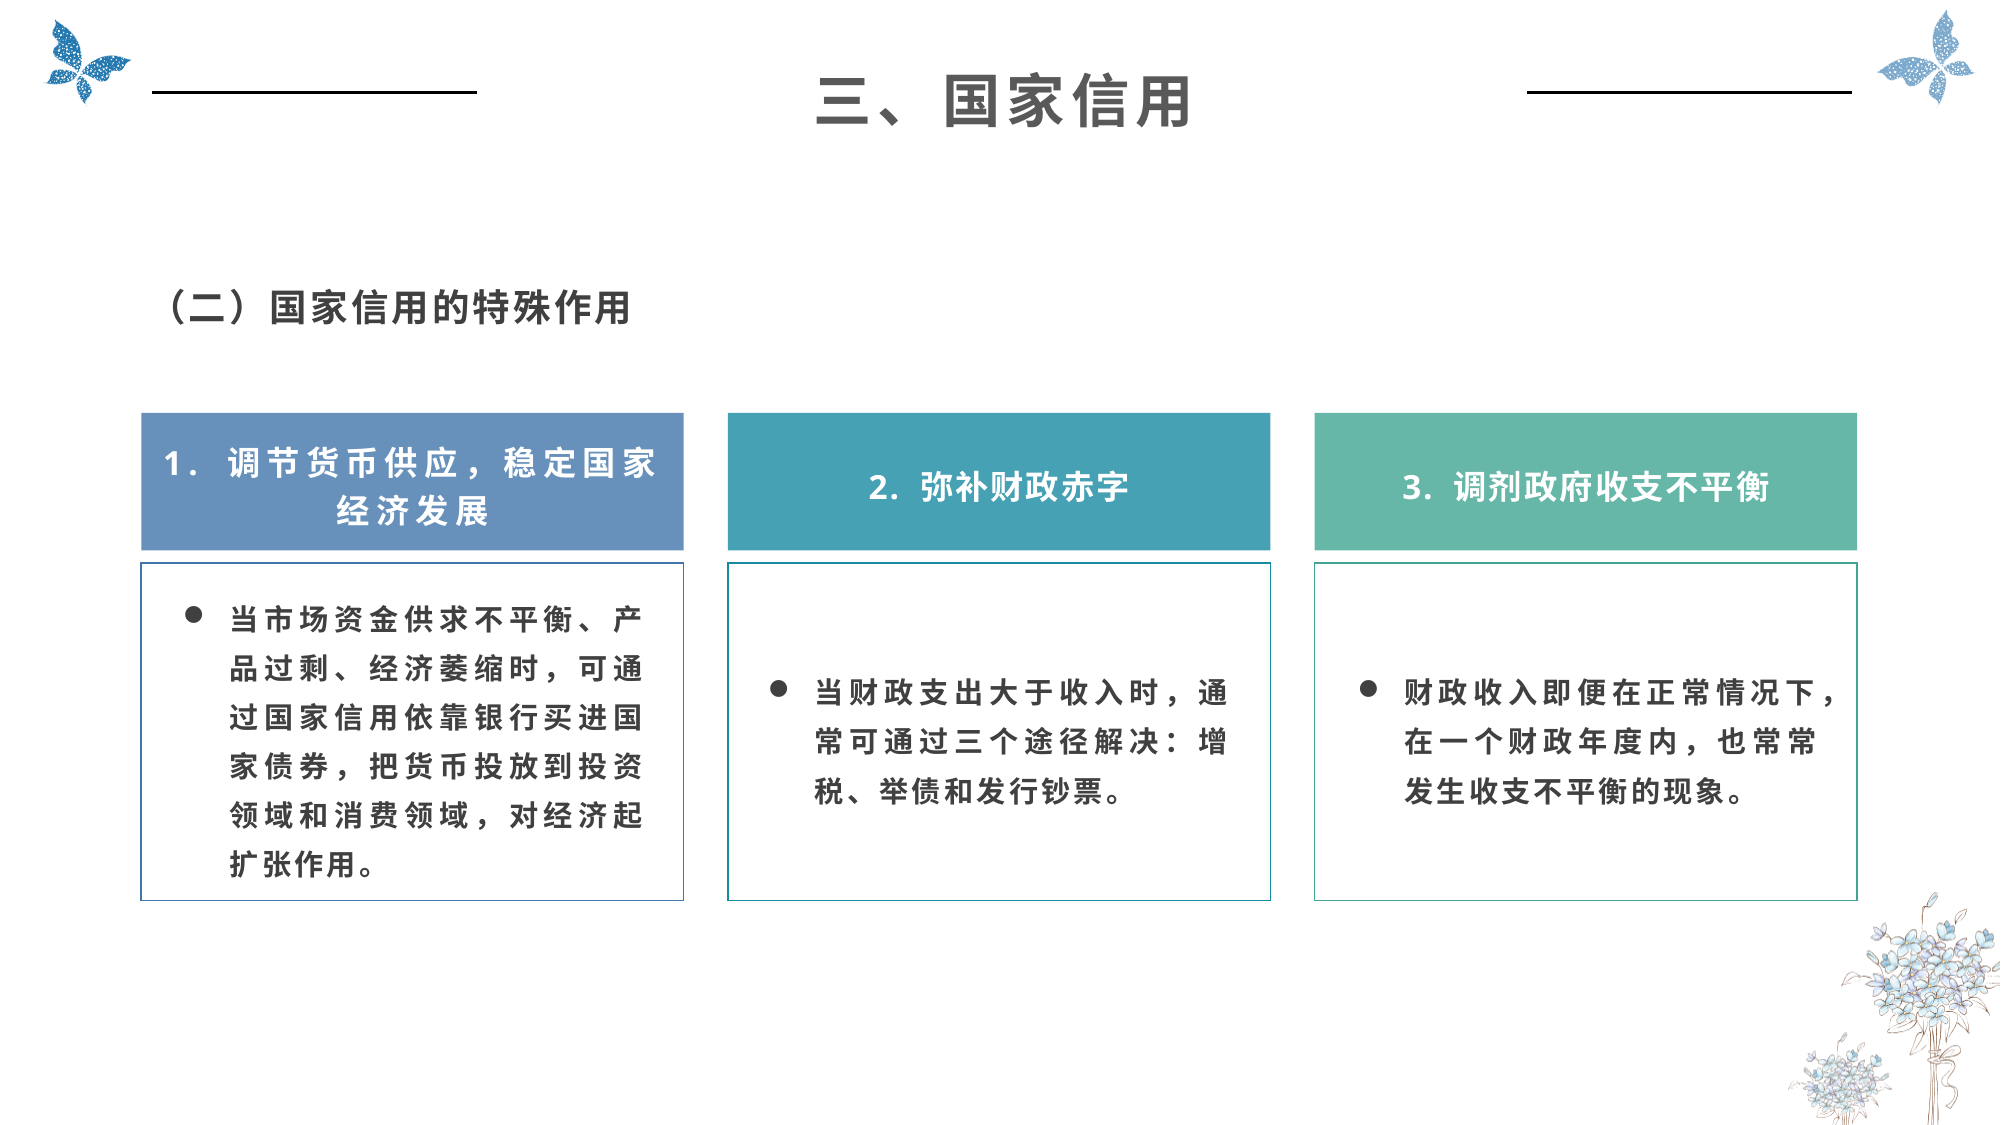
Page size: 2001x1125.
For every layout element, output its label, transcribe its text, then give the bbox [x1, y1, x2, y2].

text_box 财政收入即便在正常情况下，在一个财政年度内，也常常发生收支不平衡的现象。 [1342, 565, 1835, 904]
text_box 当财政支出大于收入时，通常可通过三个途径解决：增税、举债和发行钞票。 [753, 565, 1247, 904]
text_box [140, 562, 685, 901]
text_box 1. 调节货币供应，稳定国家经济发展 [141, 433, 684, 530]
text_box [727, 562, 1271, 901]
text_box 2. 弥补财政赤字 [727, 433, 1271, 530]
text_box [1314, 412, 1858, 433]
text_box 3. 调剂政府收支不平衡 [1314, 433, 1858, 530]
text_box [727, 530, 1271, 551]
text_box [1314, 530, 1858, 551]
text_box （二）国家信用的特殊作用 [136, 255, 1618, 336]
text_box [727, 412, 1271, 433]
text_box [140, 412, 685, 551]
text_box [1314, 562, 1858, 901]
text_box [151, 55, 1852, 142]
picture [1788, 892, 2000, 1125]
text_box 当市场资金供求不平衡、产品过剩、经济萎缩时，可通过国家信用依靠银行买进国家债券，把货币投放到投资领域和消费领域，对经济起扩张作用。 [168, 565, 661, 904]
